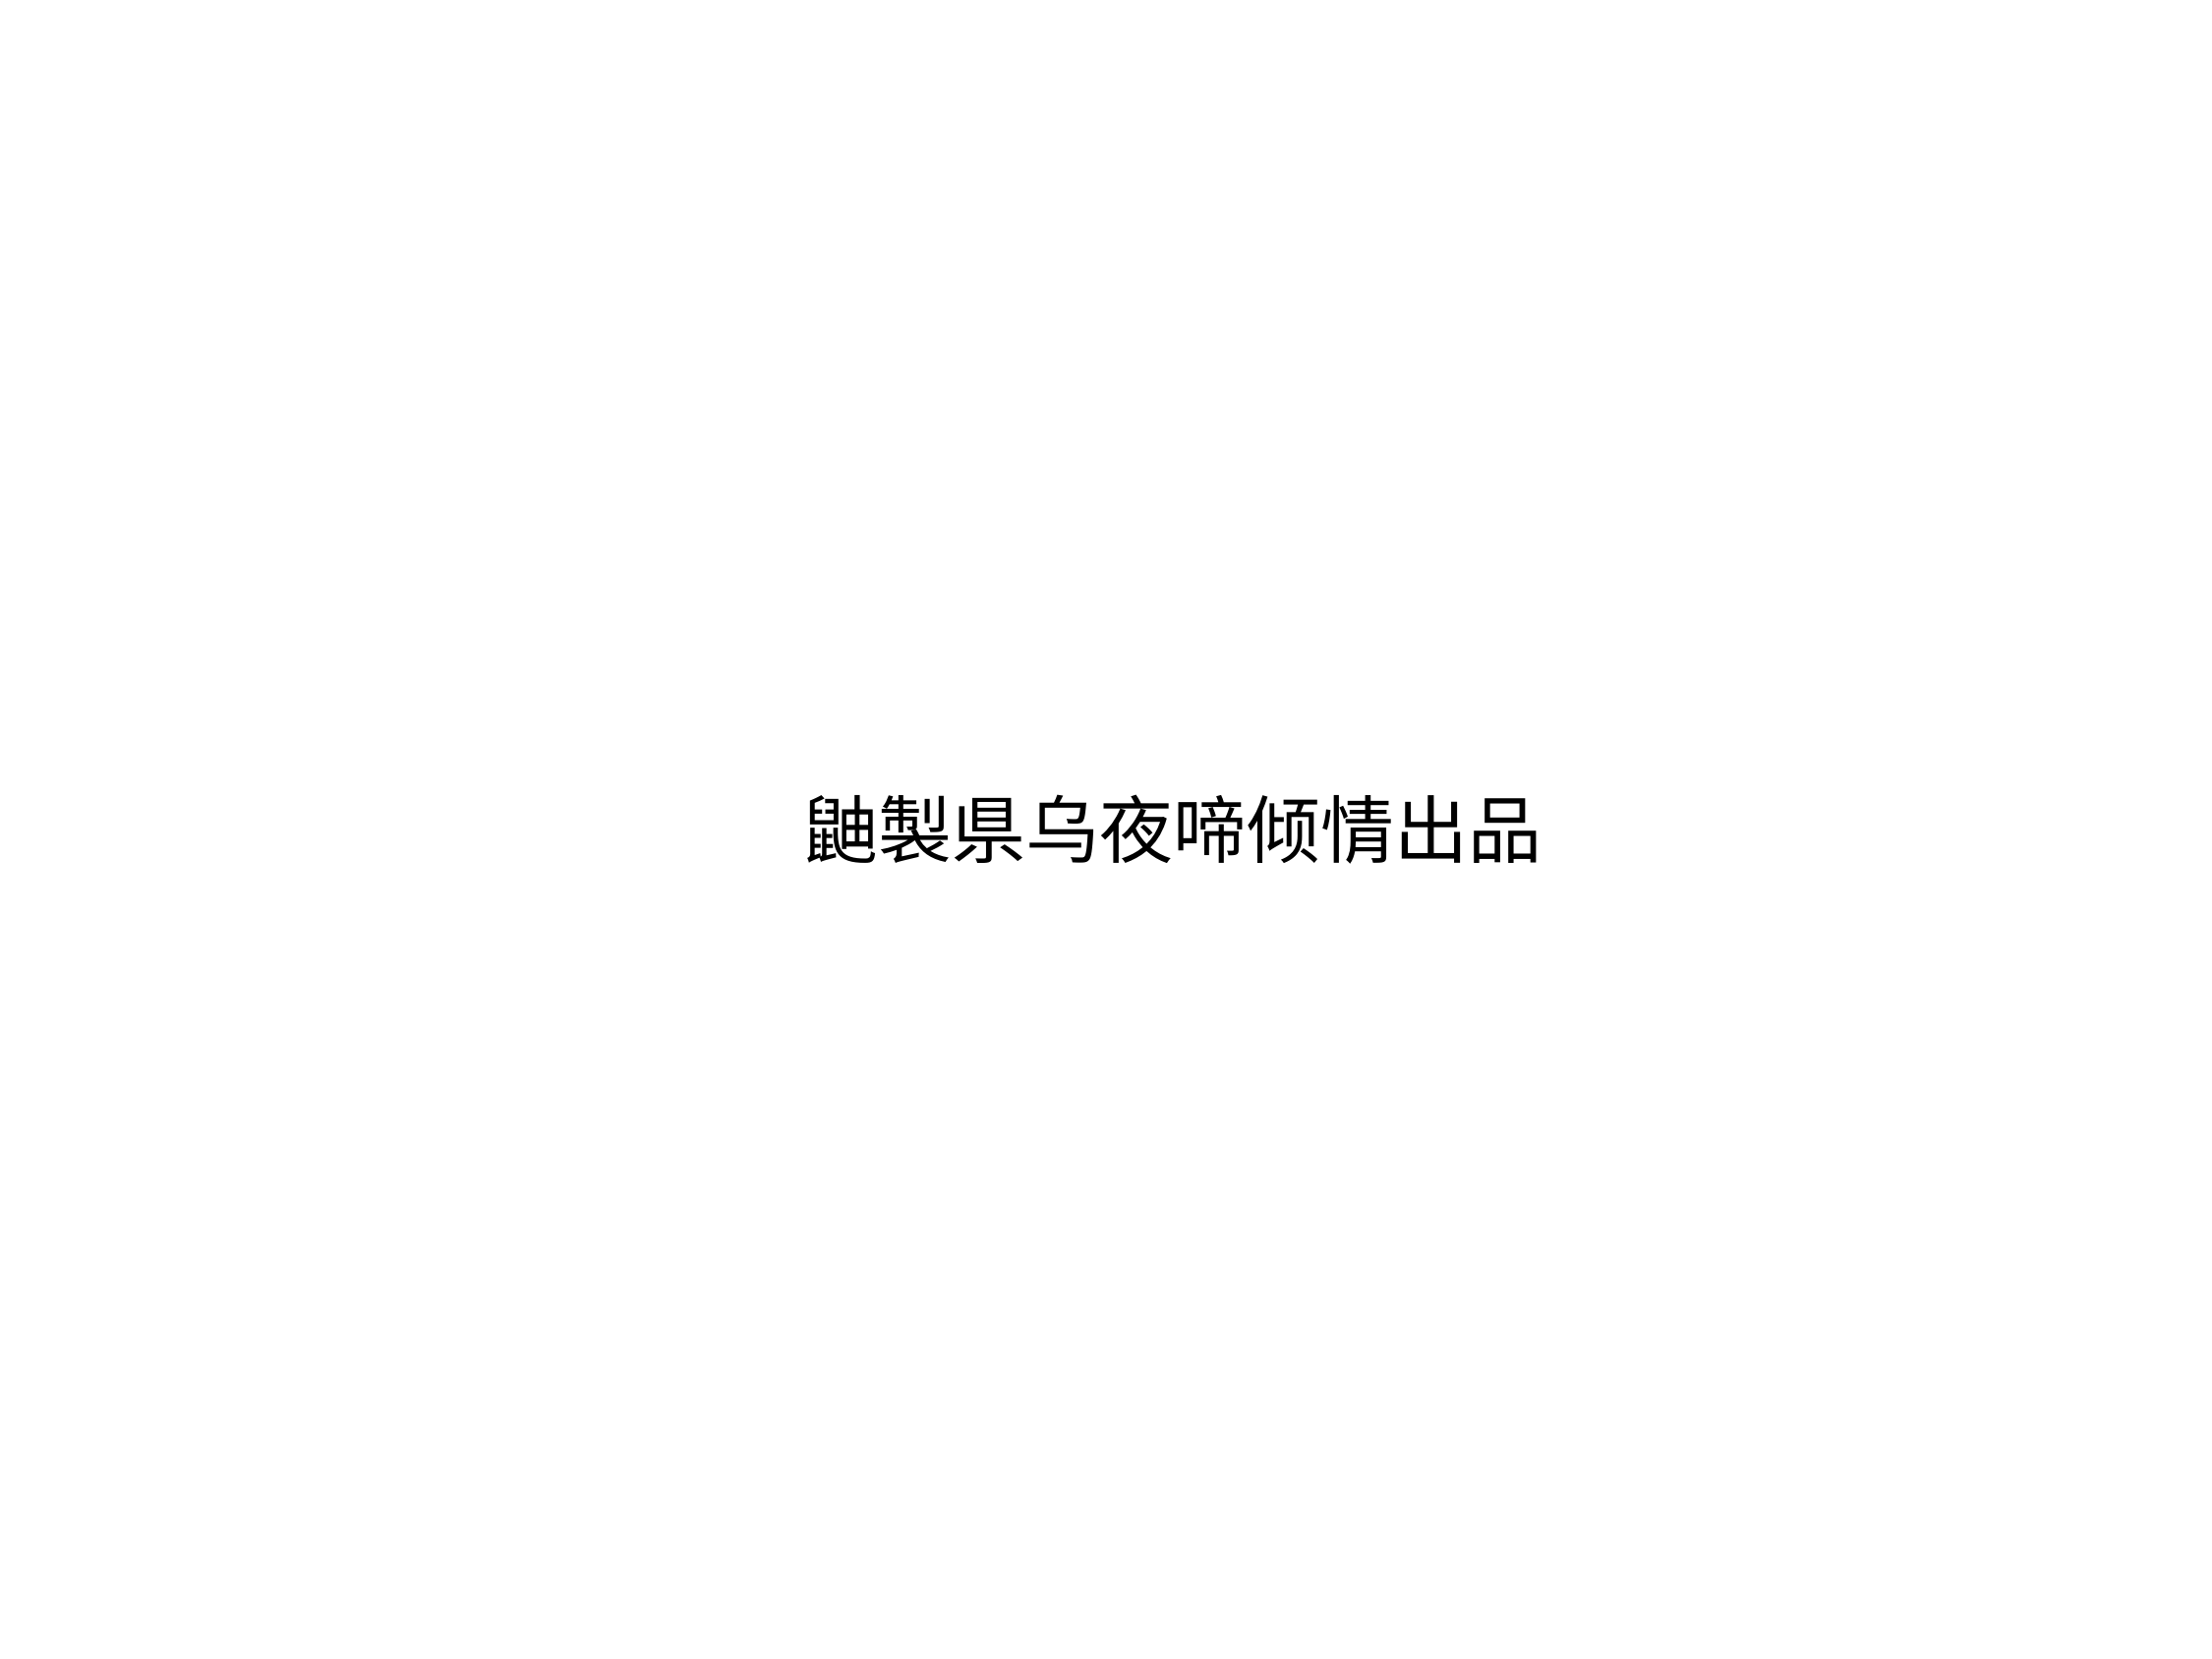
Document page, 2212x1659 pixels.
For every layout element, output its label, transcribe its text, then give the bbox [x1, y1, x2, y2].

text_box 鼬製県乌夜啼倾情出品 [804, 783, 1625, 873]
